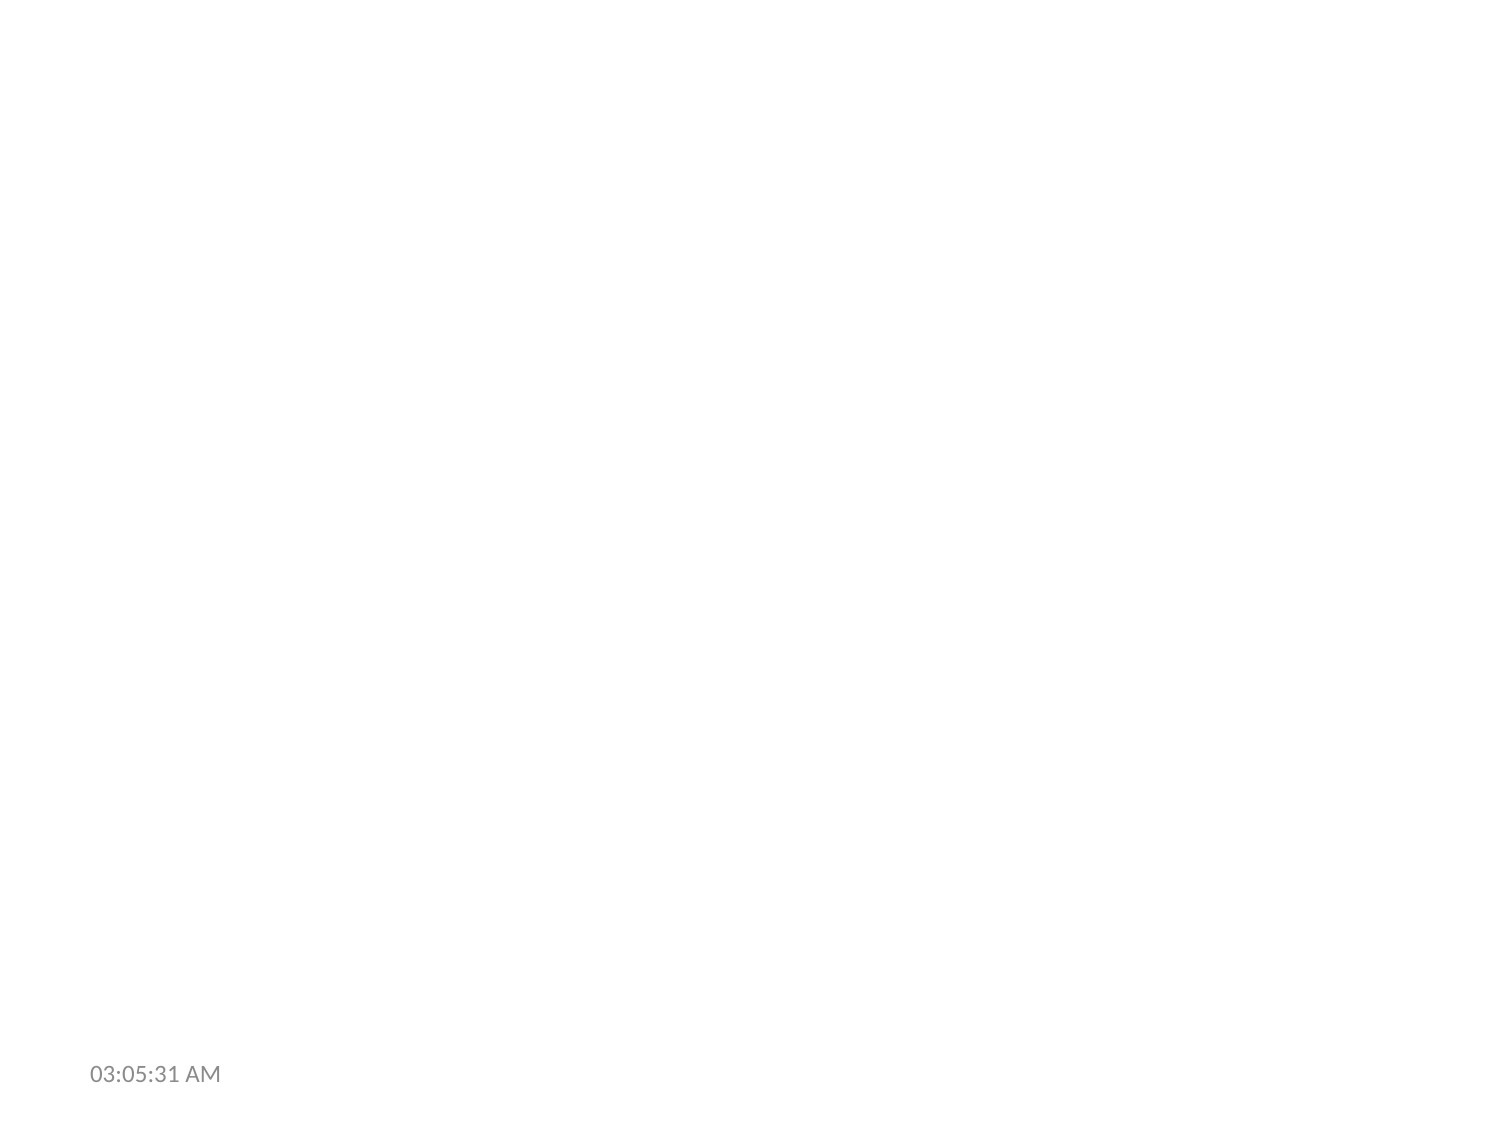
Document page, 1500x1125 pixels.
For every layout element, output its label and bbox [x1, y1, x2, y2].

slide_number [75, 1042, 425, 1103]
